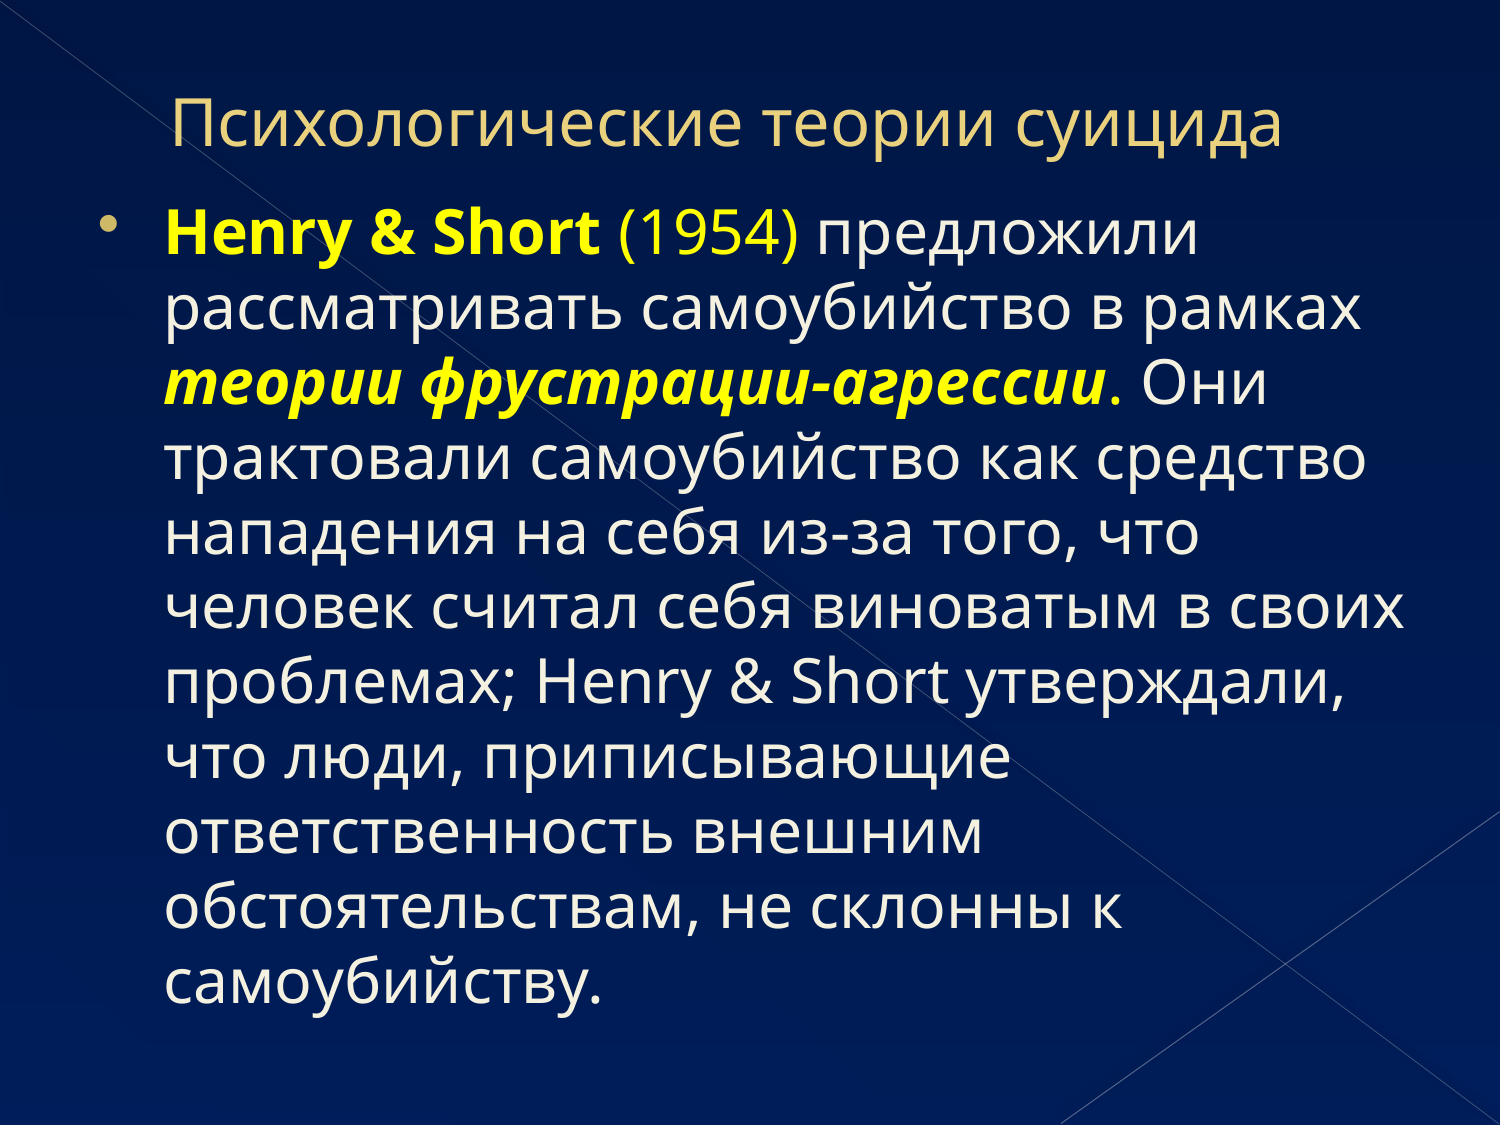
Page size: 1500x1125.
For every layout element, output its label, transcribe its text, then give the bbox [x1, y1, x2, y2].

title Психологические теории суицида [75, 43, 1425, 184]
list Henry & Short (1954) предложили рассматривать самоубийство в рамках теории фрустрации-агрессии. Они трактовали самоубийство как средство нападения на себя из-за того, что человек считал себя виноватым в своих проблемах; Henry & Short утверждали, что люди, приписывающие ответственность внешним обстоятельствам, не склонны к самоубийству. [75, 184, 1425, 1059]
